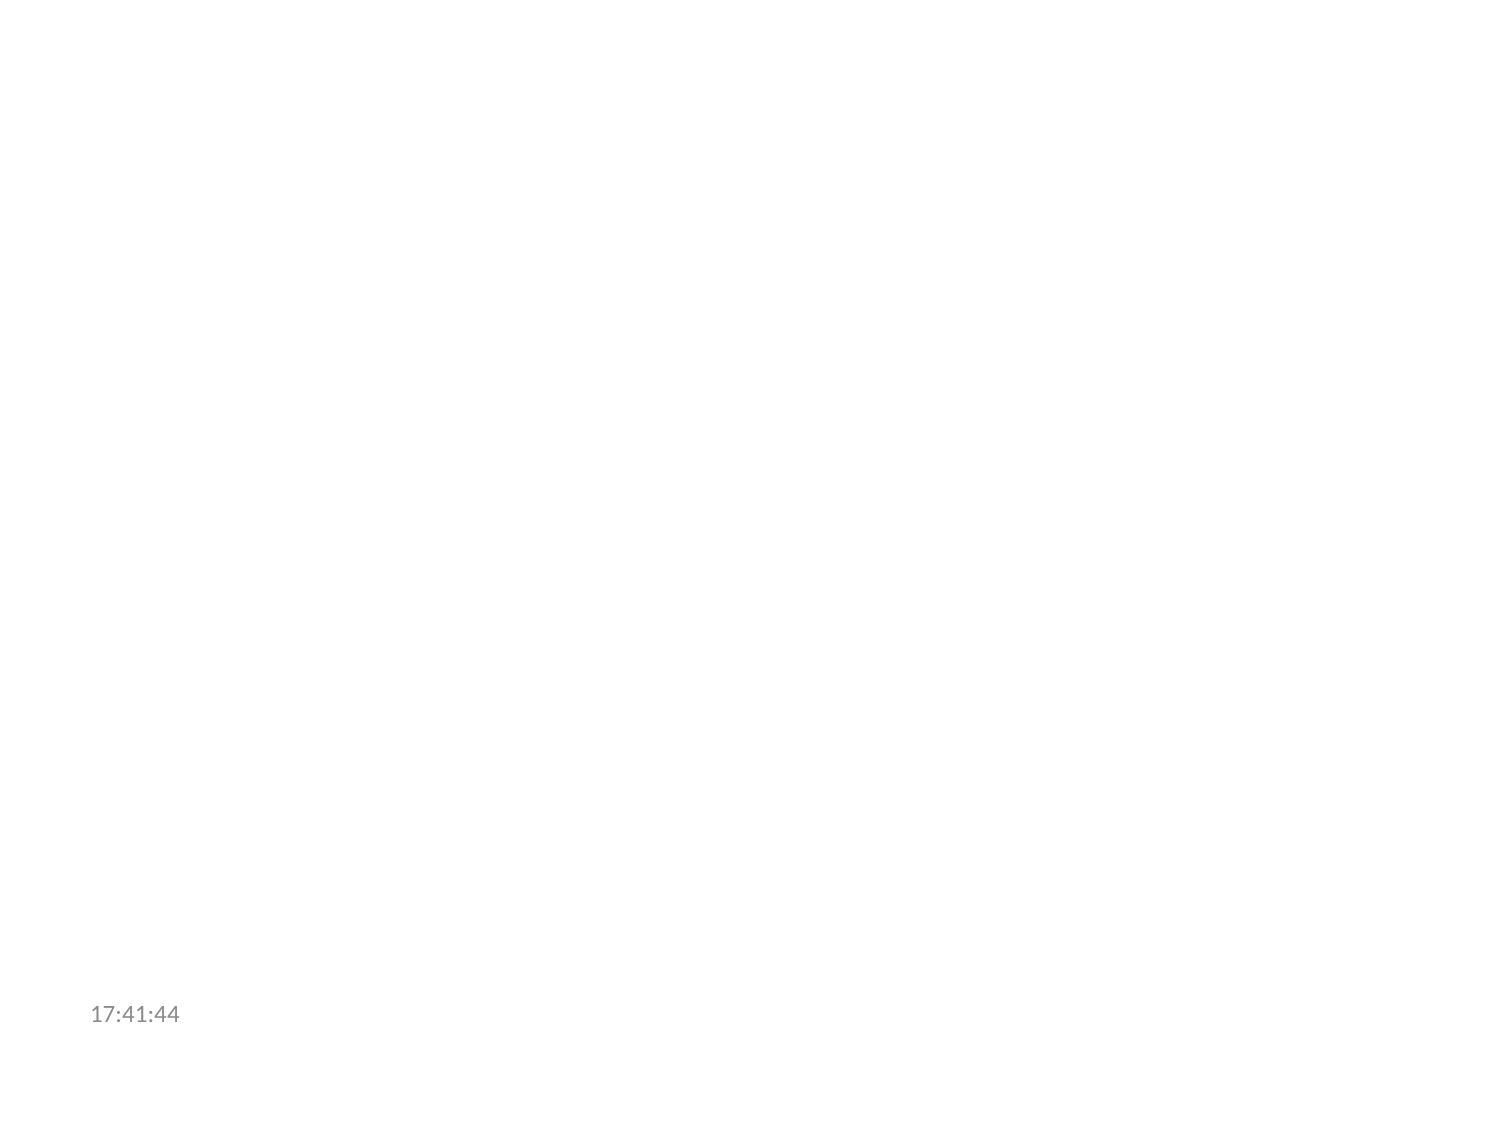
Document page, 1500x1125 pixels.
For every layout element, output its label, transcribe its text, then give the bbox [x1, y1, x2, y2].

text_box 15:35:09 [75, 982, 425, 1043]
